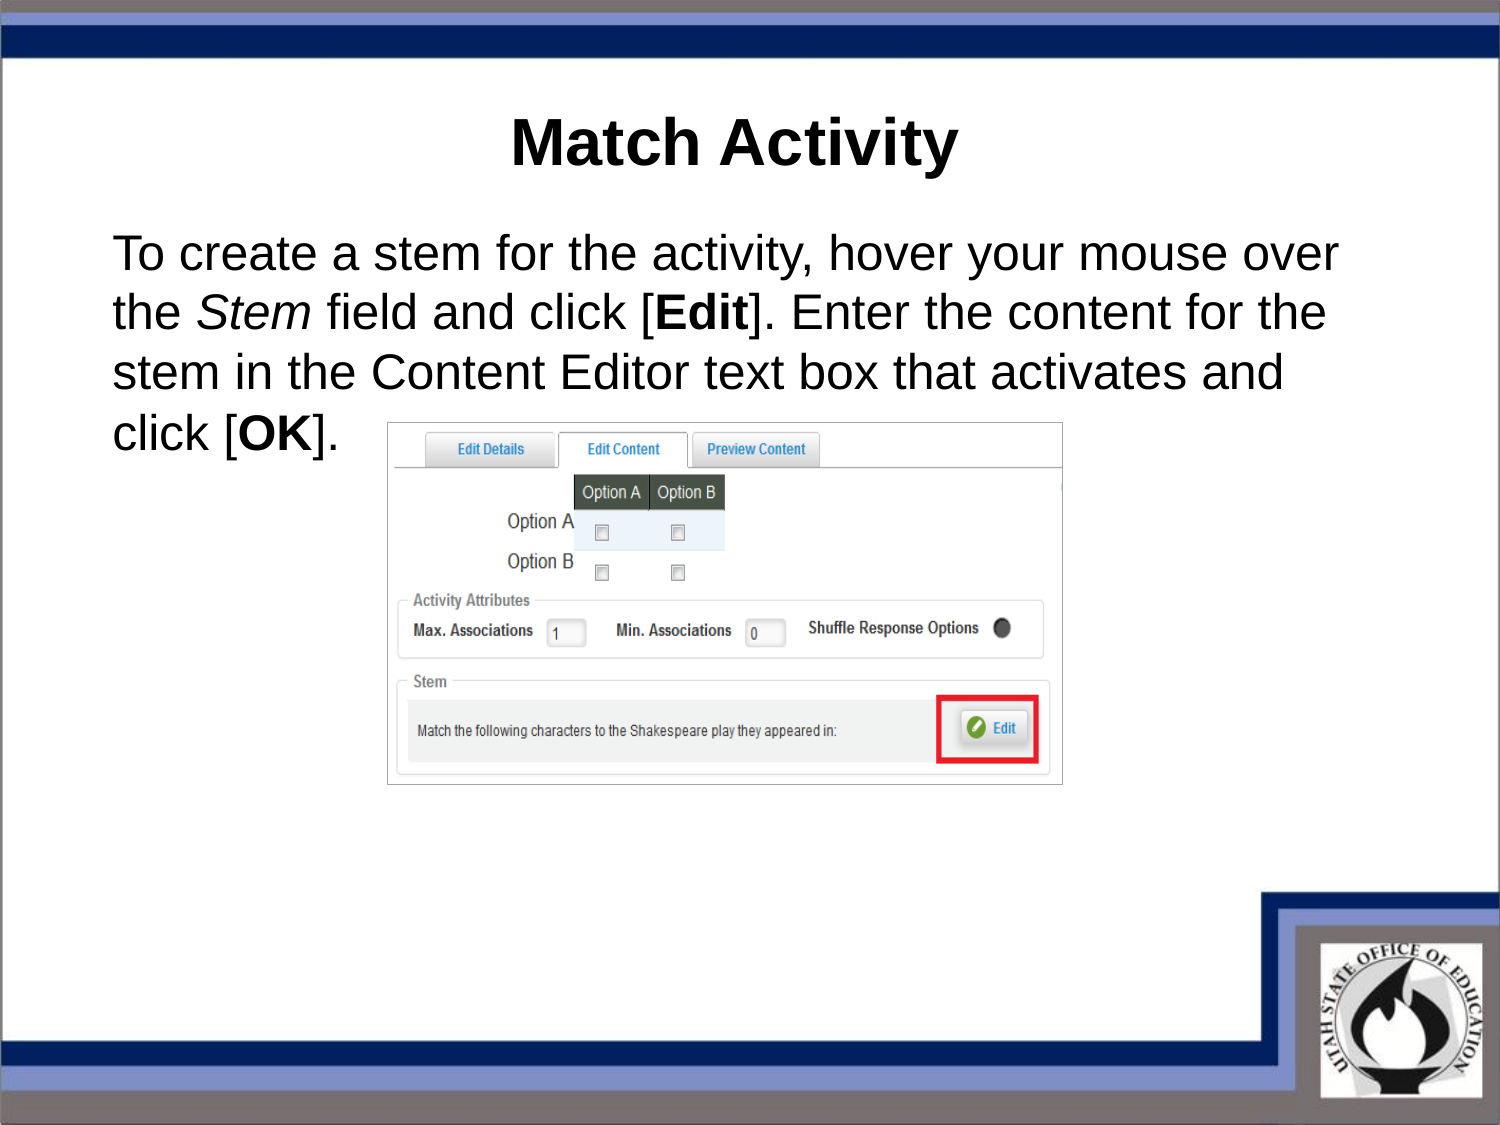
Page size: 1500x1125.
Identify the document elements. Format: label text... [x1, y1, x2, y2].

picture [0, 0, 1500, 1125]
list To create a stem for the activity, hover your mouse over the Stem field and click [Edit]. Enter the content for the stem in the Content Editor text box that activates and click [OK]. [97, 212, 1392, 784]
title Match Activity [97, 99, 1392, 178]
